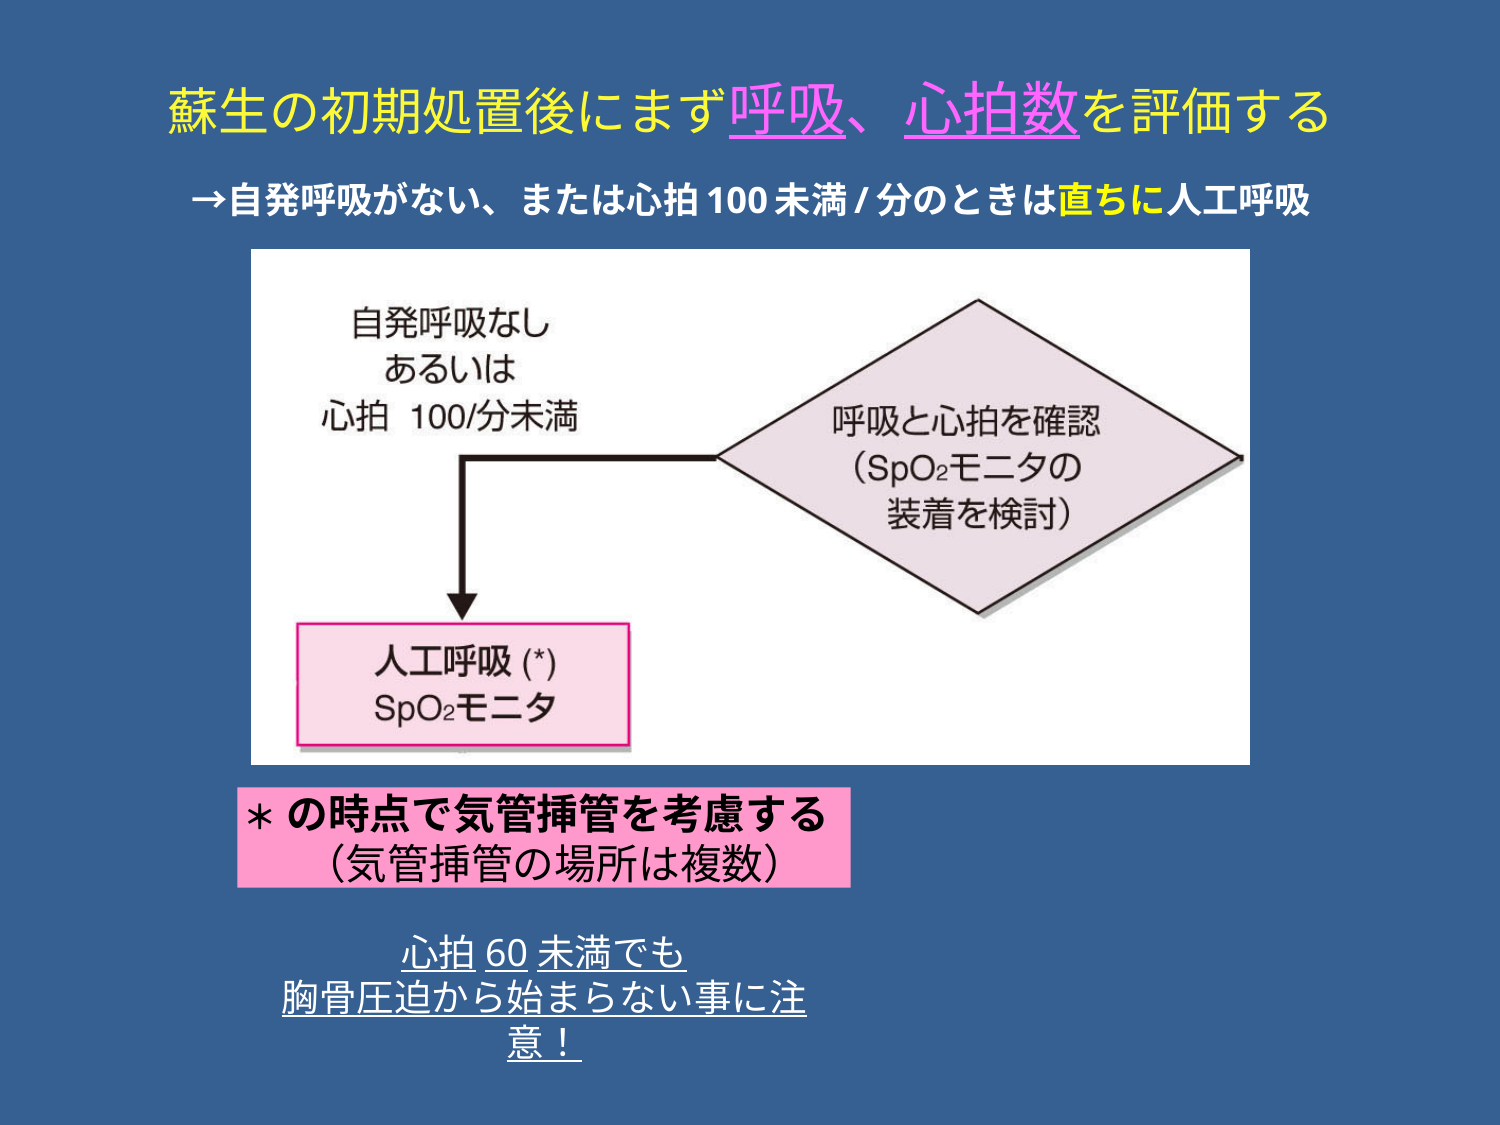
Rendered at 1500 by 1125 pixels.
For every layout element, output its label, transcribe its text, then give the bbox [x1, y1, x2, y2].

text_box 心拍60未満でも 胸骨圧迫から始まらない事に注意！ [237, 921, 851, 1072]
text_box ＊ の時点で気管挿管を考慮する （気管挿管の場所は複数） [237, 787, 851, 888]
picture [251, 249, 1251, 765]
title 蘇生の初期処置後にまず呼吸、心拍数を評価する →自発呼吸がない、または心拍100未満/分のときは直ちに人工呼吸 [0, 54, 1500, 230]
